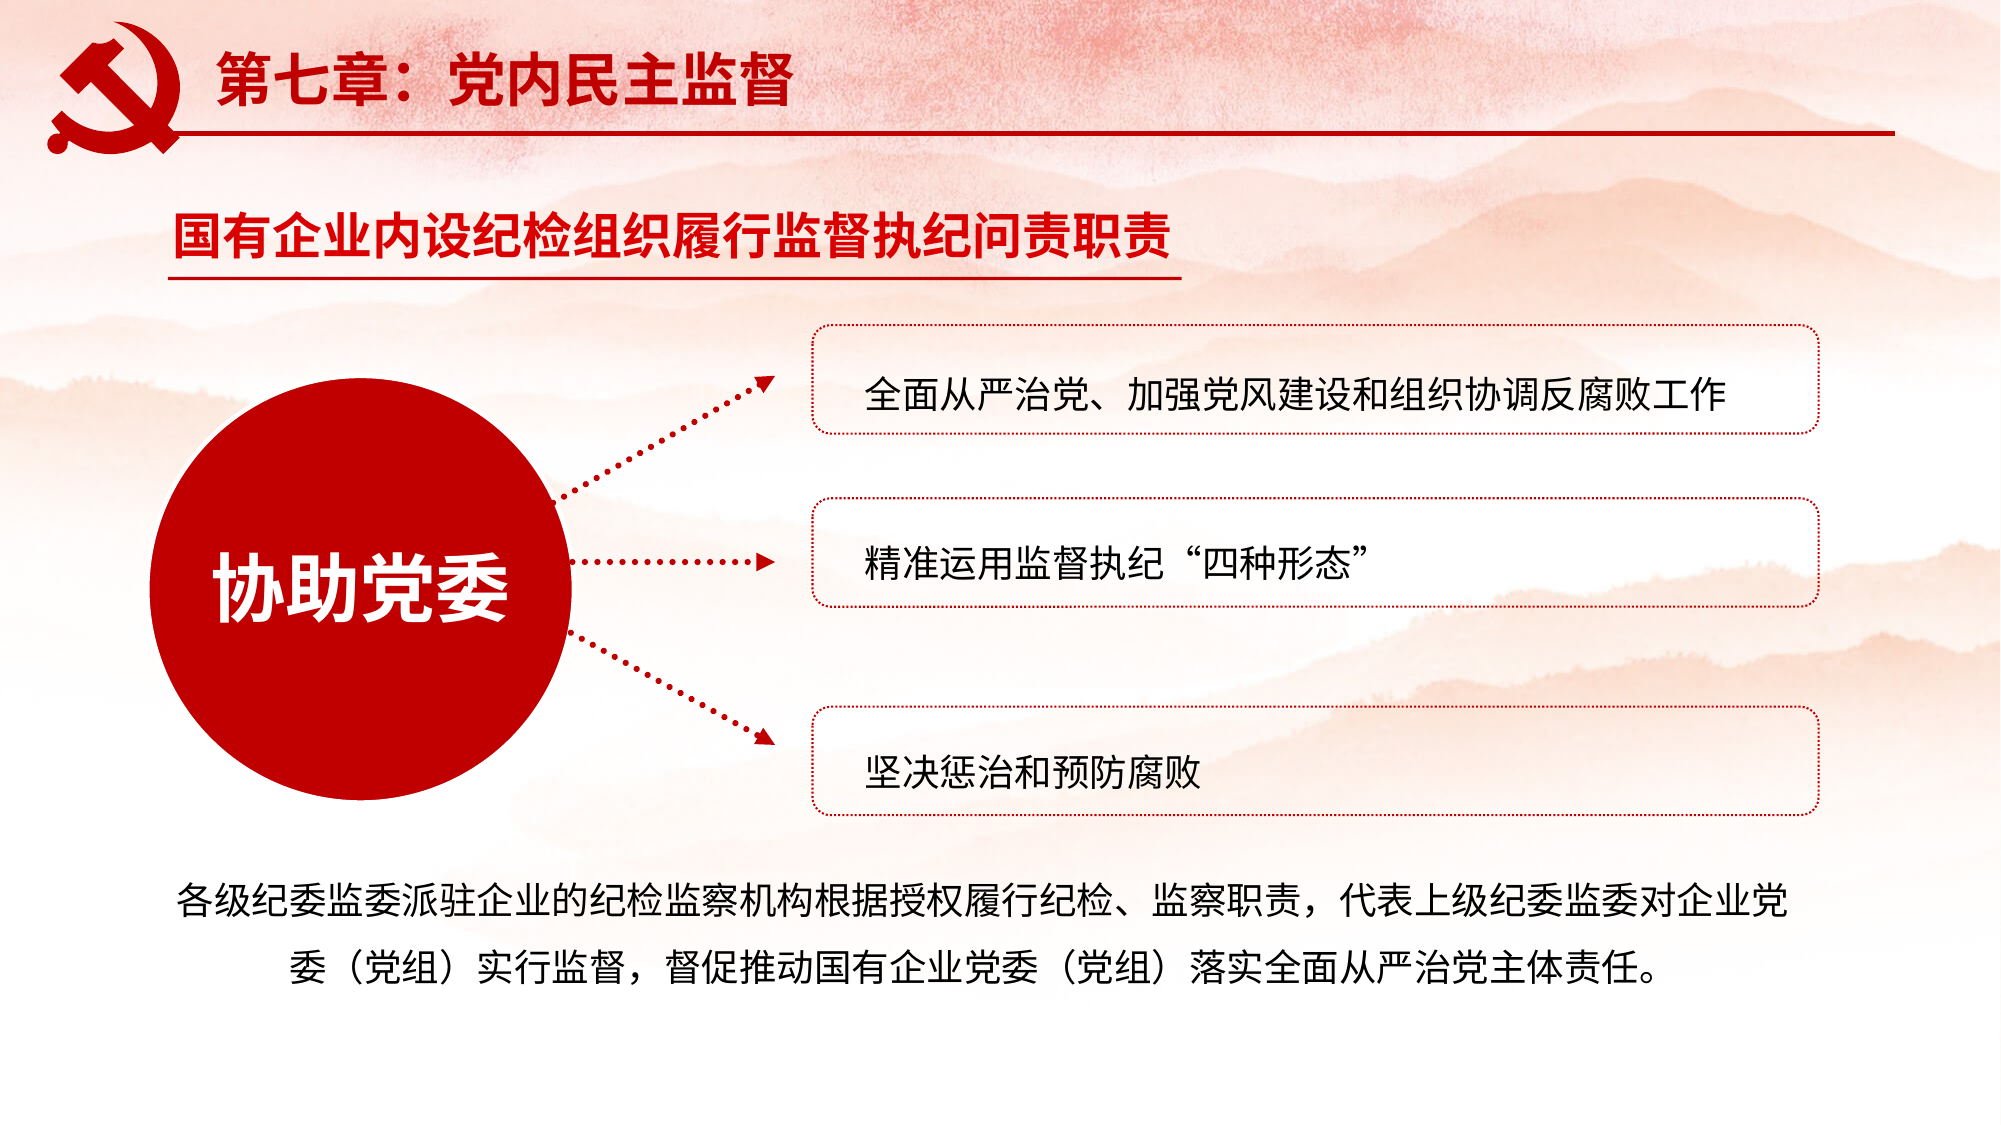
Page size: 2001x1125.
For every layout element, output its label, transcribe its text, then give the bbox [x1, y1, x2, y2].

text_box 第七章：党内民主监督 [199, 35, 1022, 121]
text_box [812, 706, 1819, 816]
text_box [146, 374, 576, 804]
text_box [157, 187, 1468, 279]
text_box [762, 555, 776, 569]
text_box 坚决惩治和预防腐败 [849, 719, 1782, 802]
text_box [47, 21, 180, 155]
text_box [761, 375, 776, 388]
text_box [812, 325, 1819, 434]
text_box [812, 498, 1819, 607]
text_box 协助党委 [183, 533, 538, 639]
picture [0, 0, 2001, 1125]
text_box [761, 733, 776, 745]
text_box 各级纪委监委派驻企业的纪检监察机构根据授权履行纪检、监察职责，代表上级纪委监委对企业党委（党组）实行监督，督促推动国有企业党委（党组）落实全面从严治党主体责任。 [147, 846, 1819, 997]
text_box 全面从严治党、加强党风建设和组织协调反腐败工作 [849, 341, 1782, 424]
